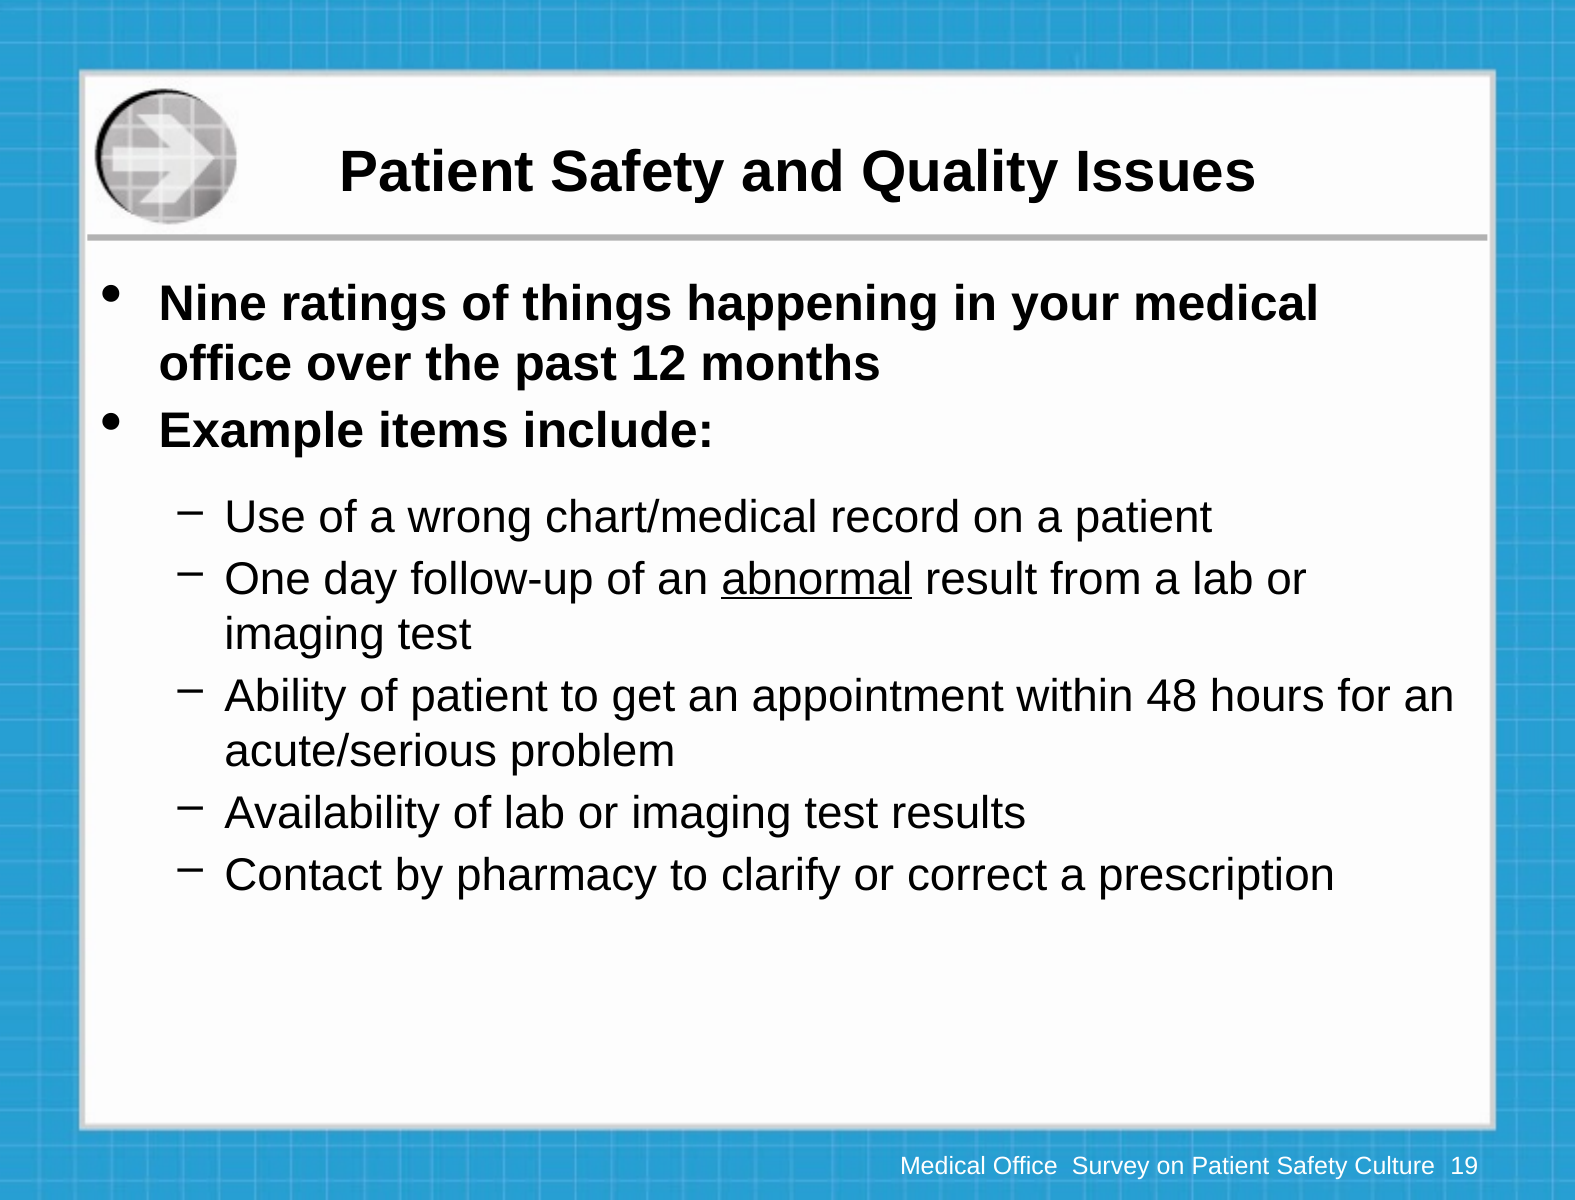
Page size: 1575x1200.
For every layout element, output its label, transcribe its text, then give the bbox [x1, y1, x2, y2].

picture [0, 0, 1575, 1200]
list Nine ratings of things happening in your medical office over the past 12 months Example items include: Use of a wrong chart/medical record on a patient One day follow-up of an abnormal result from a lab or imaging test Ability of patient to get an appointment within 48 hours for an acute/serious problem Availability of lab or imaging test results Contact by pharmacy to clarify or correct a prescription [87, 262, 1476, 1073]
title Patient Safety and Quality Issues [324, 87, 1363, 249]
